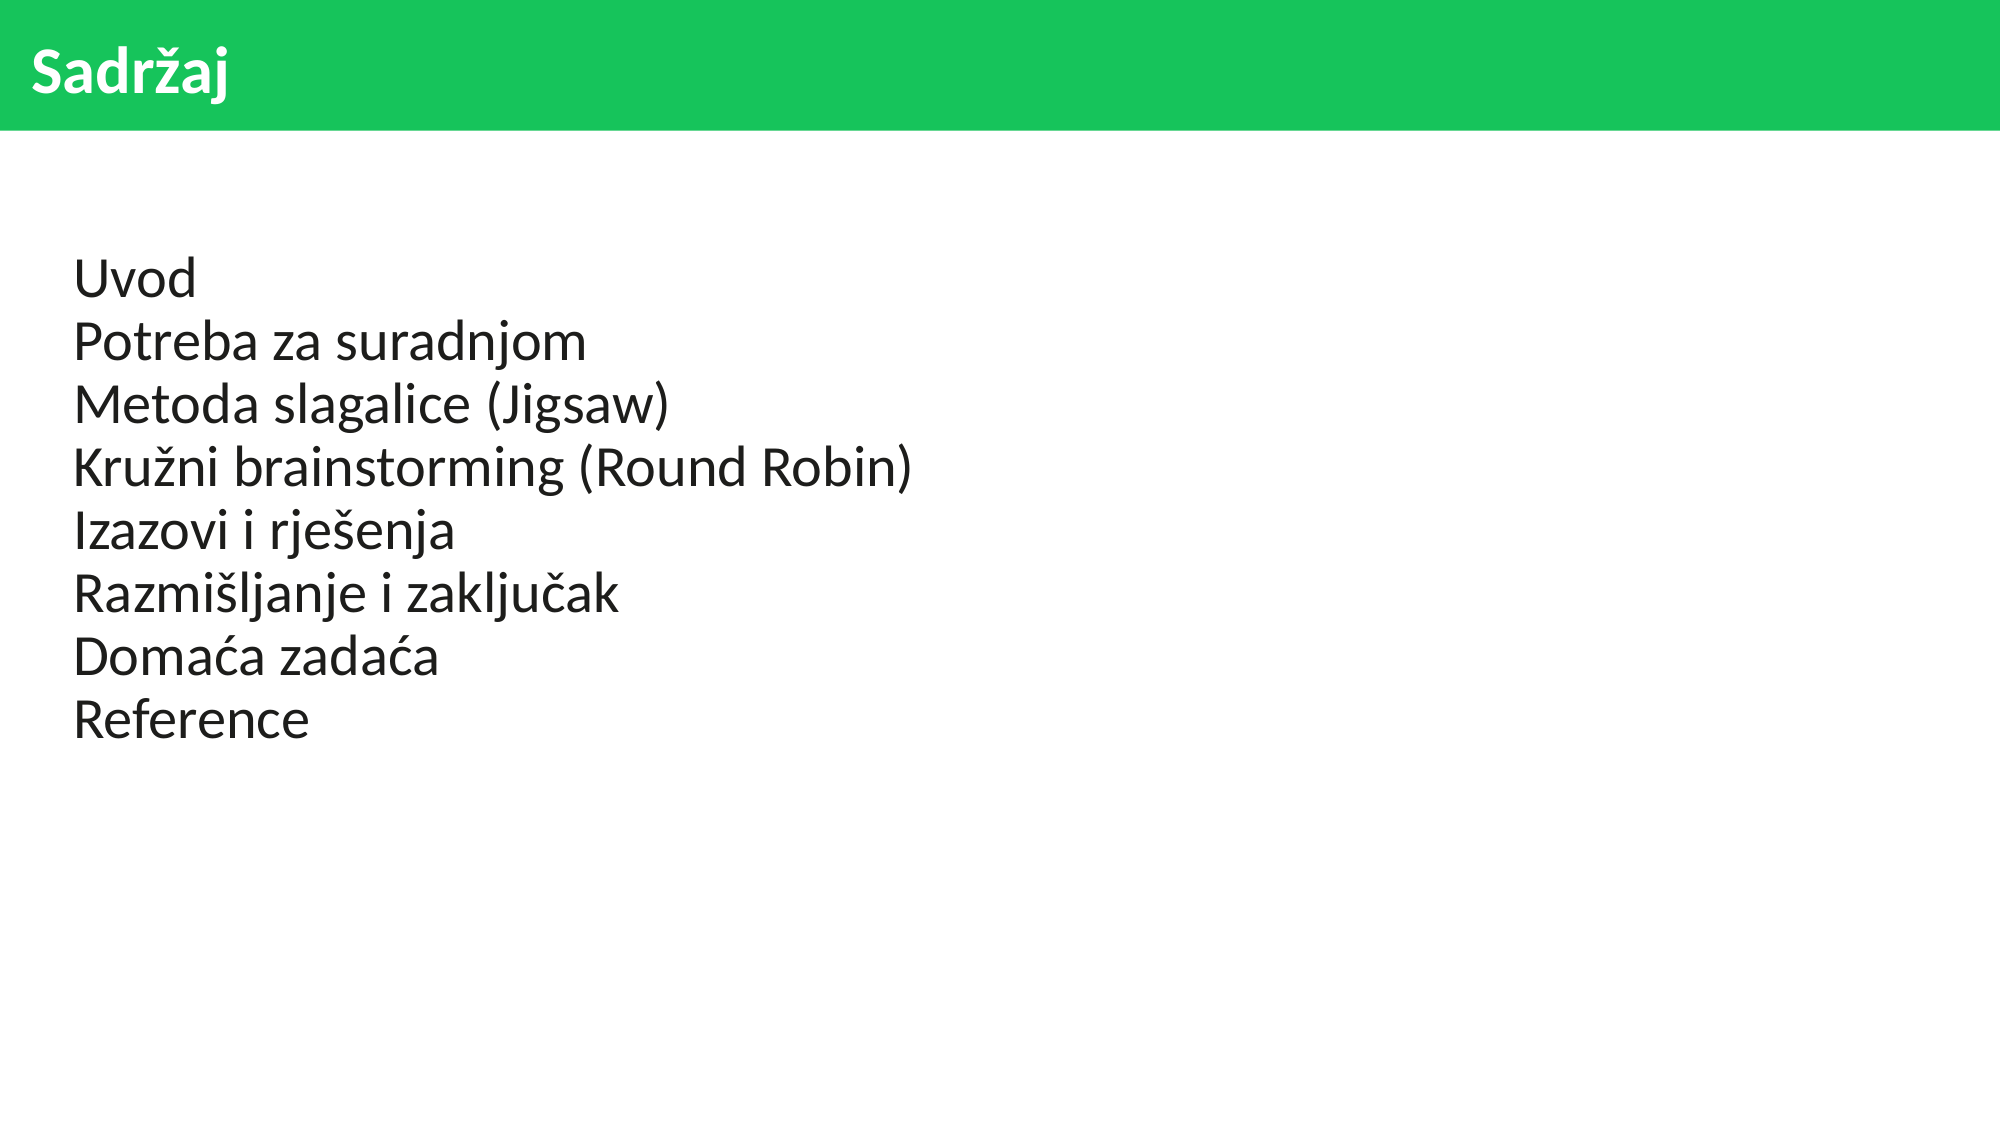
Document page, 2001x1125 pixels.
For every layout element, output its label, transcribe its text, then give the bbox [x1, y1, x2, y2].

list Uvod Potreba za suradnjom Metoda slagalice (Jigsaw) Kružni brainstorming (Round Robin) Izazovi i rješenja Razmišljanje i zaključak Domaća zadaća Reference [58, 239, 1878, 1108]
title Sadržaj [16, 13, 1976, 131]
